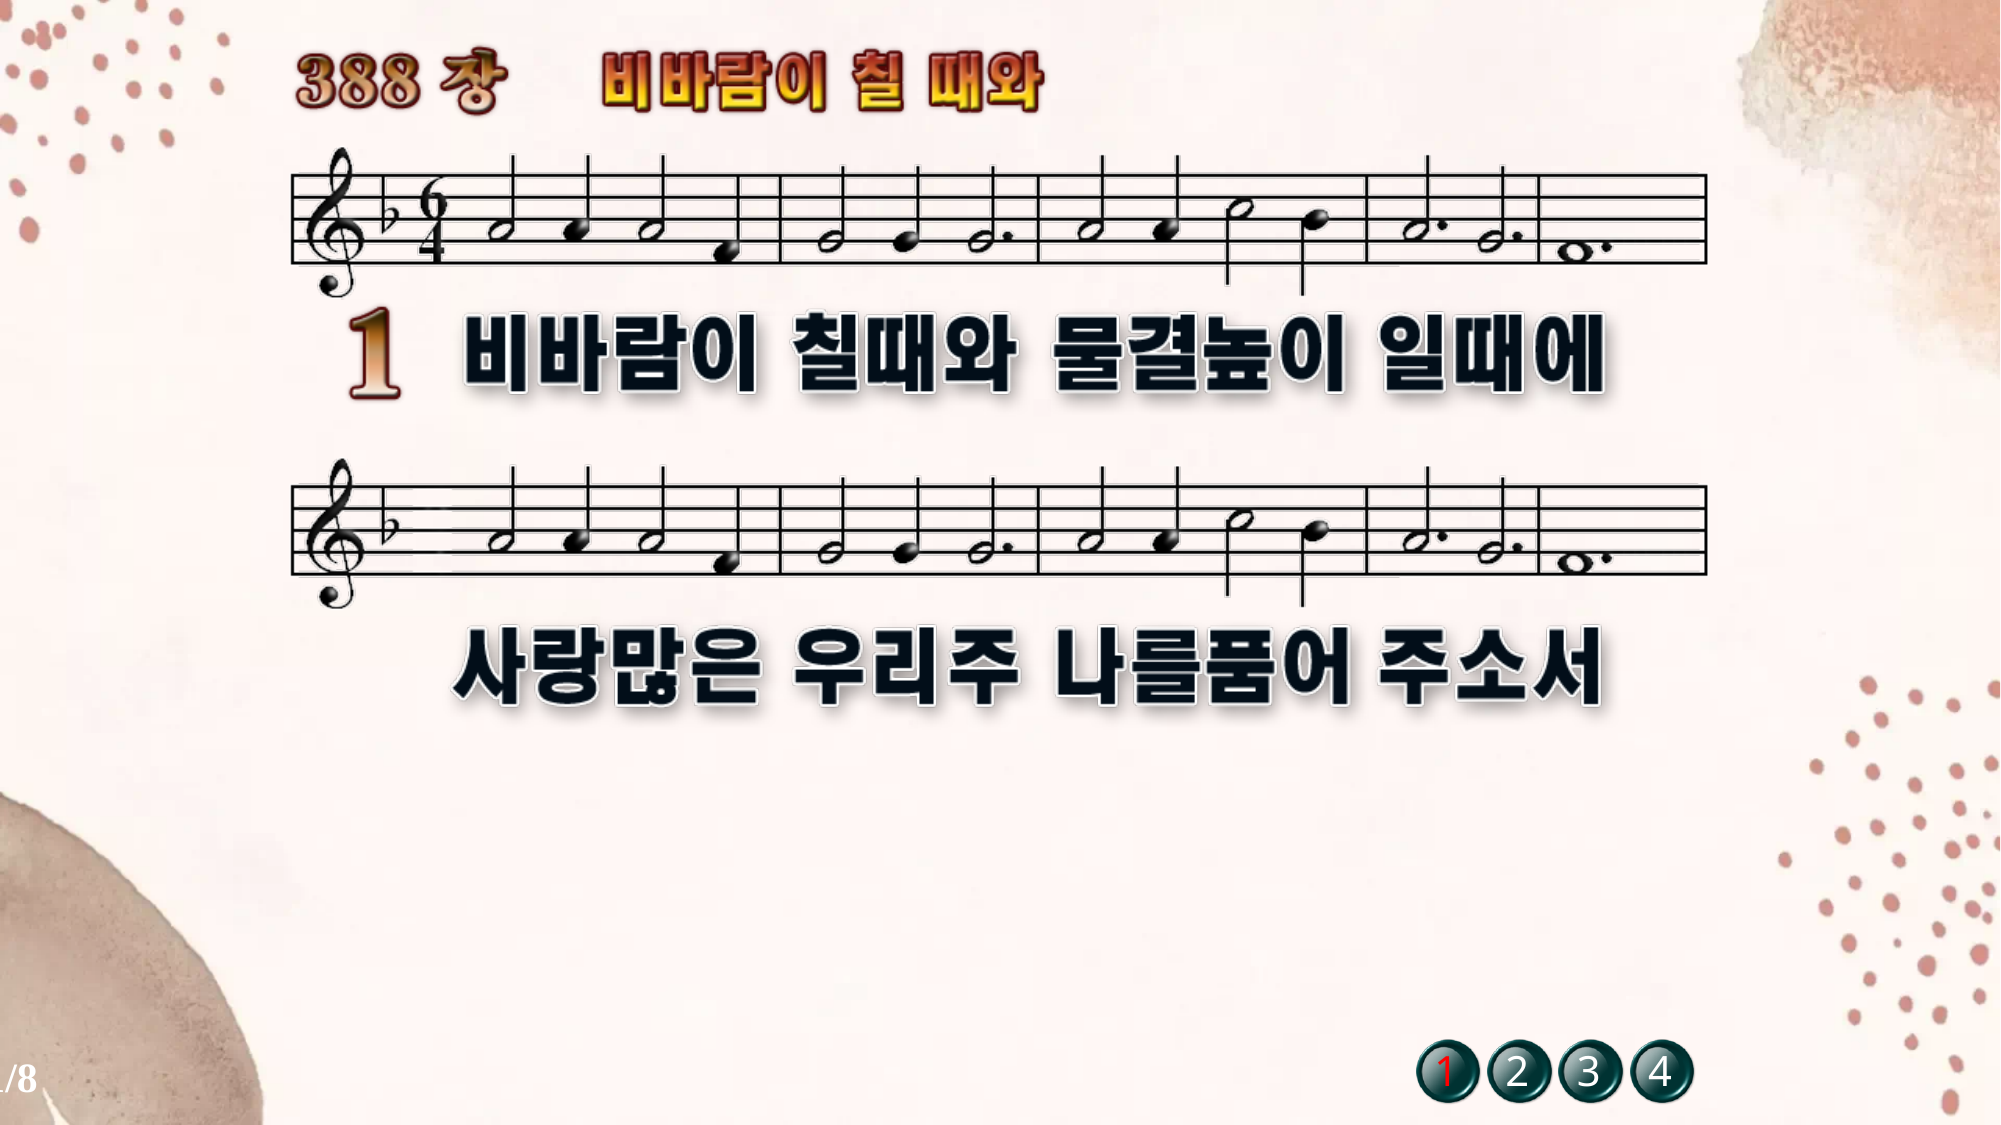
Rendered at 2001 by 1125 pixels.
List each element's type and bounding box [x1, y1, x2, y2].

text_box [1484, 1035, 1555, 1106]
picture [0, 0, 2001, 1125]
text_box [1413, 1035, 1484, 1106]
text_box [1627, 1035, 1697, 1106]
text_box [1555, 1035, 1626, 1106]
